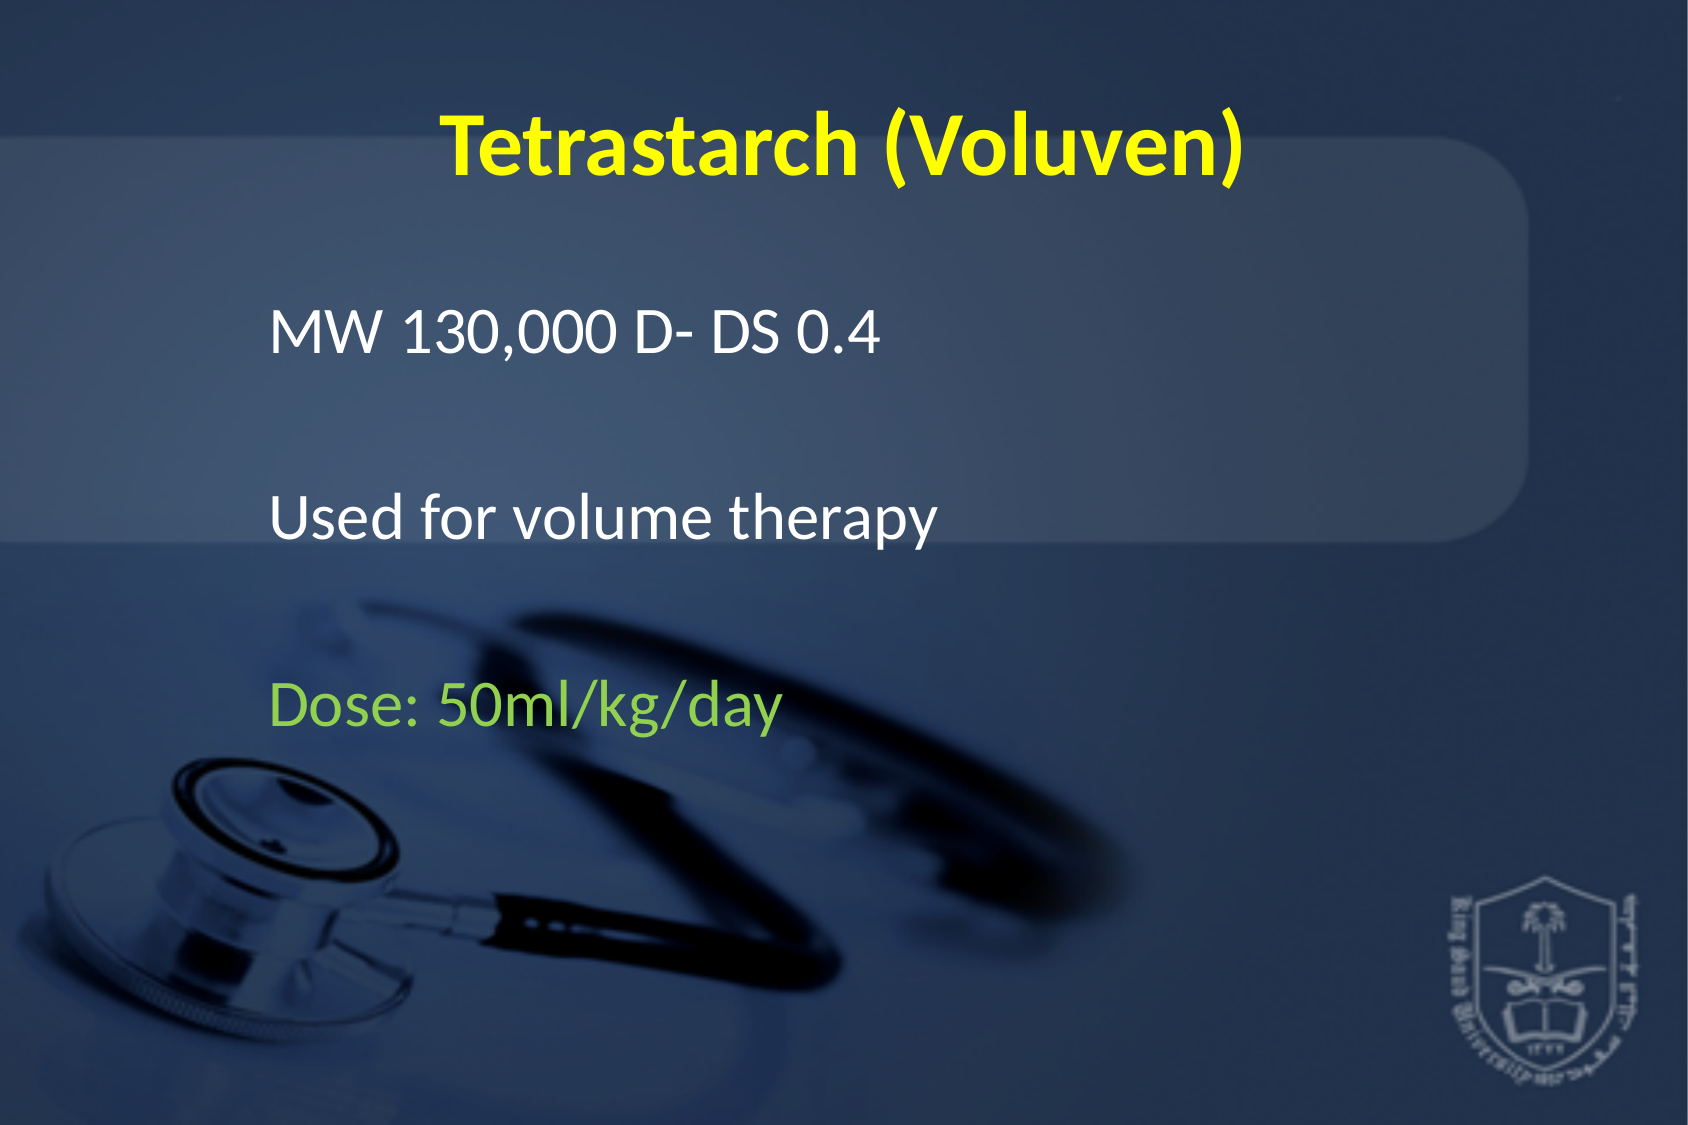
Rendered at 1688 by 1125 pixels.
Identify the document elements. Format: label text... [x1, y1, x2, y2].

picture [0, 0, 1688, 1125]
list MW 130,000 D- DS 0.4 Used for volume therapy Dose: 50ml/kg/day [253, 278, 1688, 1022]
title Tetrastarch (Voluven) [84, 45, 1604, 233]
